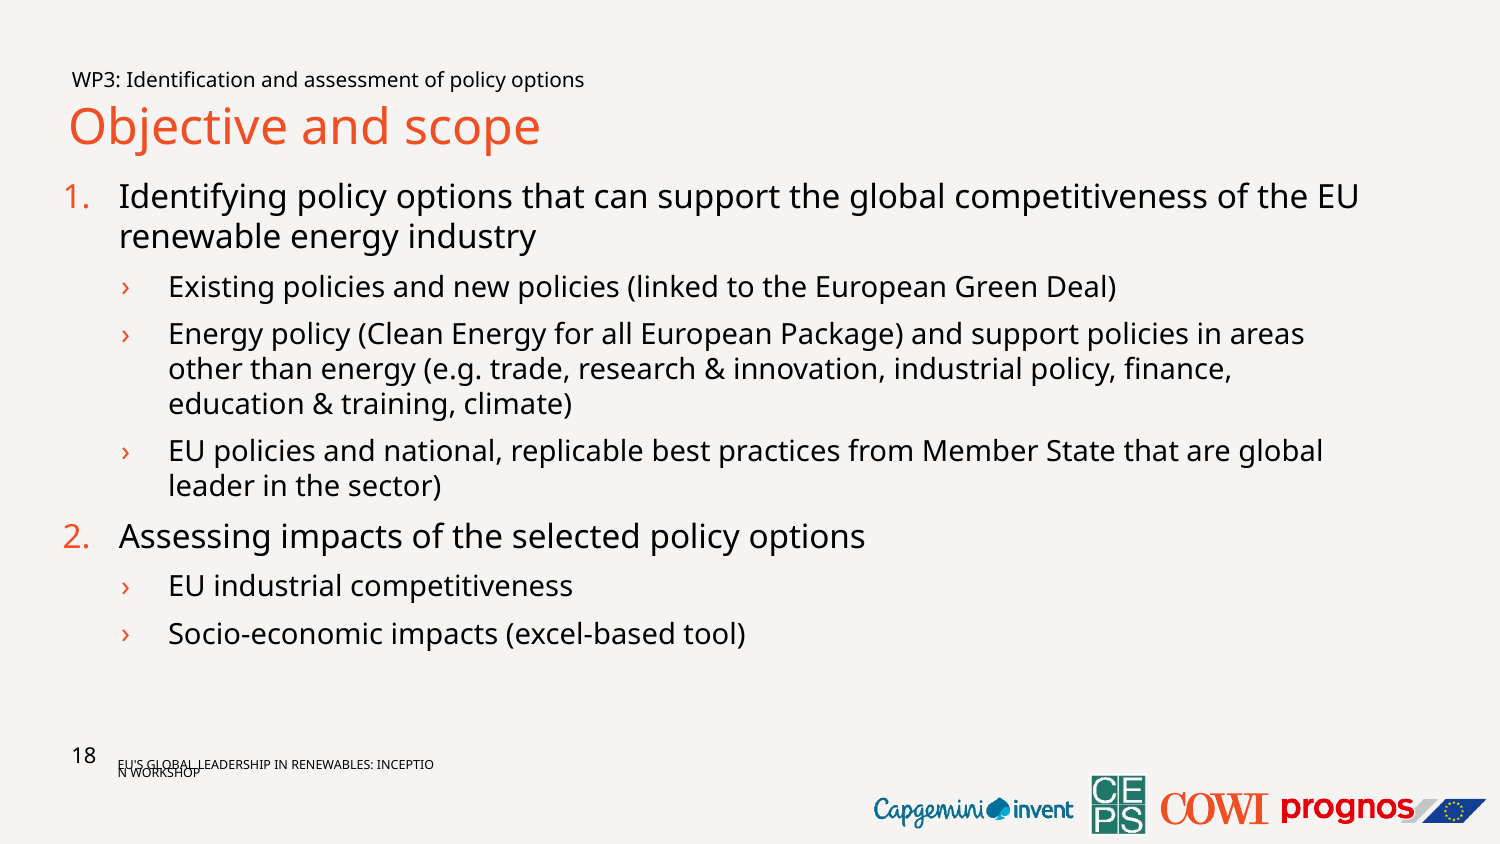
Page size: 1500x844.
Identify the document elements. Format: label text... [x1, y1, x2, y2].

list WP3: Identification and assessment of policy options [68, 66, 1432, 99]
footer EU's global leadership in renewables: Inception workshop [117, 762, 439, 774]
picture [1089, 773, 1147, 836]
slide_number 18 [29, 733, 97, 796]
title Objective and scope [68, 100, 1432, 212]
picture [1282, 797, 1487, 836]
picture [871, 793, 1076, 831]
list Identifying policy options that can support the global competitiveness of the EU renewable energy industry Existing policies and new policies (linked to the European Green Deal) Energy policy (Clean Energy for all European Package) and support policies in areas other than energy (e.g. trade, research & innovation, industrial policy, finance, education & training, climate) EU policies and national, replicable best practices from Member State that are global leader in the sector) Assessing impacts of the selected policy options EU industrial competitiveness Socio-economic impacts (excel-based tool) [62, 175, 1371, 597]
